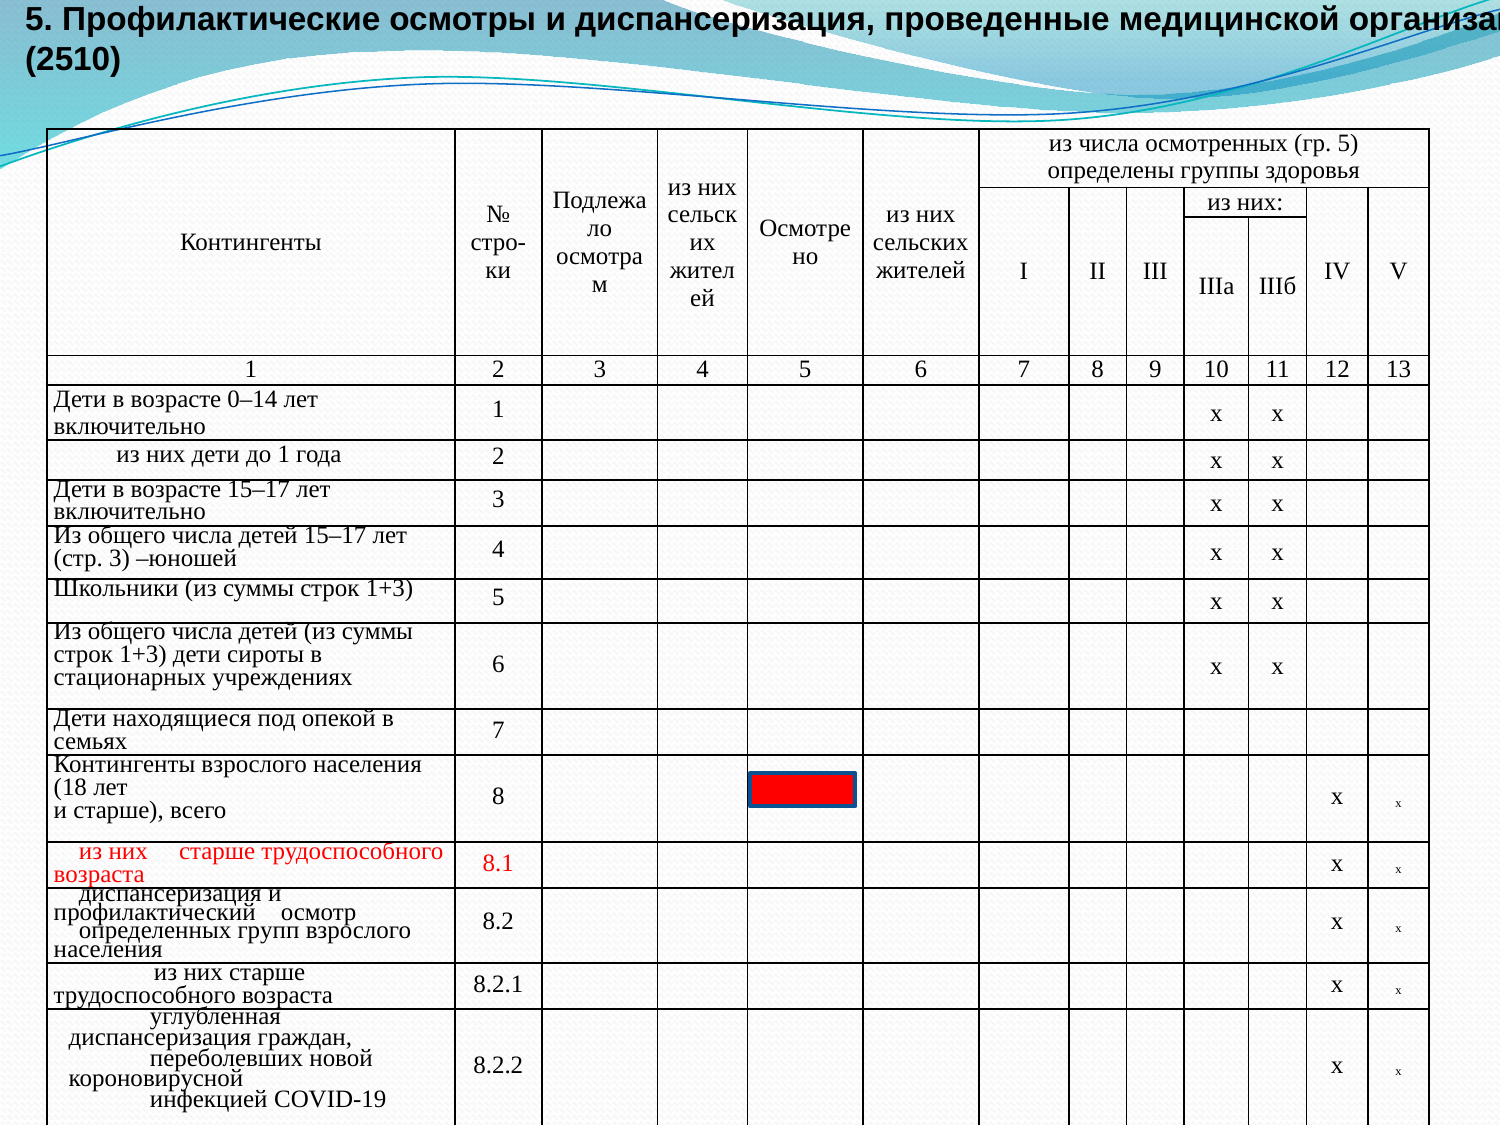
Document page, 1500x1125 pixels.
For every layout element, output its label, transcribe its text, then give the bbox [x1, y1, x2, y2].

table_cell [658, 756, 747, 841]
table_cell [1070, 843, 1126, 887]
table_cell [1307, 624, 1367, 708]
table_cell [1369, 580, 1428, 622]
table_cell IV [1307, 188, 1367, 355]
table_cell Дети находящиеся под опекой в семьях [48, 710, 454, 754]
table_cell [980, 710, 1068, 754]
table_cell [1369, 481, 1428, 525]
table_cell 6 [864, 356, 978, 384]
table_cell [543, 843, 657, 887]
table_cell [1307, 481, 1367, 525]
table_cell из них старше трудоспособного возраста [48, 964, 454, 1008]
table_cell [658, 1010, 747, 1125]
table_cell [1070, 580, 1126, 622]
table_cell [543, 481, 657, 525]
table_cell 2 [456, 356, 541, 384]
table_cell Из общего числа детей (из суммы строк 1+3) дети сироты в стационарных учреждениях [48, 624, 454, 708]
table_header № стро-ки [456, 130, 541, 355]
table_cell [1249, 710, 1306, 754]
table_cell 8.2 [456, 889, 541, 962]
table_cell [658, 527, 747, 578]
table_cell [980, 889, 1068, 962]
table_cell [864, 441, 978, 479]
table_cell [864, 580, 978, 622]
table_cell 7 [456, 710, 541, 754]
table_cell [864, 481, 978, 525]
table_cell IIIа [1185, 218, 1248, 355]
table_cell III [1127, 188, 1183, 355]
table_cell [658, 624, 747, 708]
table_cell [864, 843, 978, 887]
table_cell [1070, 889, 1126, 962]
table_cell 9 [1127, 356, 1183, 384]
table_cell [864, 710, 978, 754]
table_cell Дети в возрасте 15–17 лет включительно [48, 481, 454, 525]
table_cell [1070, 481, 1126, 525]
table_cell 4 [658, 356, 747, 384]
table_cell [1307, 441, 1367, 479]
table_cell [1369, 624, 1428, 708]
table_cell [543, 710, 657, 754]
table_cell [1070, 386, 1126, 439]
table_cell [543, 580, 657, 622]
table_cell [1369, 386, 1428, 439]
table_cell [980, 843, 1068, 887]
table_cell х [1249, 624, 1306, 708]
table_cell [658, 710, 747, 754]
table_cell [748, 527, 862, 578]
table_cell 13 [1369, 356, 1428, 384]
table_cell [1127, 889, 1183, 962]
table_cell 11 [1249, 356, 1306, 384]
table_cell х [1185, 527, 1248, 578]
table_cell 1 [48, 356, 454, 384]
table_cell [1249, 889, 1306, 962]
table_header Осмотрено [748, 130, 862, 355]
table_cell [980, 580, 1068, 622]
table_cell х [1307, 843, 1367, 887]
table_cell [1070, 441, 1126, 479]
table_cell [980, 964, 1068, 1008]
table_cell [1070, 964, 1126, 1008]
table_cell [1307, 580, 1367, 622]
table_cell [658, 964, 747, 1008]
table_cell х [1249, 481, 1306, 525]
table_cell [748, 580, 862, 622]
table_cell х [1185, 580, 1248, 622]
table_cell [1070, 527, 1126, 578]
table_cell [748, 756, 862, 841]
table_cell 10 [1185, 356, 1248, 384]
table_cell из них старше трудоспособного возраста [48, 843, 454, 887]
table_cell [1127, 843, 1183, 887]
table_cell V [1369, 188, 1428, 355]
table_cell I [980, 188, 1068, 355]
table_cell х [1249, 441, 1306, 479]
table_cell [1070, 624, 1126, 708]
table_cell [1127, 481, 1183, 525]
table_cell [1249, 756, 1306, 841]
table_cell из них дети до 1 года [48, 441, 454, 479]
table_cell [1127, 1010, 1183, 1125]
table_cell [1185, 964, 1248, 1008]
table_cell [748, 386, 862, 439]
table_cell 7 [980, 356, 1068, 384]
table_cell Из общего числа детей 15–17 лет (стр. 3) –юношей [48, 527, 454, 578]
table_cell х [1185, 624, 1248, 708]
table_cell IIIб [1249, 218, 1306, 355]
table_cell [1307, 710, 1367, 754]
table_cell [748, 441, 862, 479]
table_cell х [1369, 843, 1428, 887]
table_cell [864, 624, 978, 708]
table_cell х [1369, 964, 1428, 1008]
table_cell 12 [1307, 356, 1367, 384]
table_cell [1185, 889, 1248, 962]
table_cell Дети в возрасте 0–14 лет включительно [48, 386, 454, 439]
table_cell [543, 1010, 657, 1125]
table_cell х [1369, 1010, 1428, 1125]
table_cell [864, 1010, 978, 1125]
table_cell [864, 964, 978, 1008]
table_cell 3 [456, 481, 541, 525]
table_cell [1185, 710, 1248, 754]
table_cell [1070, 1010, 1126, 1125]
table_cell 3 [543, 356, 657, 384]
table_cell [658, 889, 747, 962]
table_cell [1369, 710, 1428, 754]
table_cell [1369, 527, 1428, 578]
table_cell [748, 710, 862, 754]
table_cell х [1249, 527, 1306, 578]
table_cell [864, 527, 978, 578]
table_cell х [1307, 756, 1367, 841]
table_cell [658, 481, 747, 525]
table_cell [1127, 710, 1183, 754]
table_cell [980, 481, 1068, 525]
table_cell [864, 889, 978, 962]
table_cell [1185, 843, 1248, 887]
table_header из числа осмотренных (гр. 5) определены группы здоровья [980, 130, 1428, 187]
table_cell 8.2.1 [456, 964, 541, 1008]
table_cell [980, 527, 1068, 578]
table_cell [980, 386, 1068, 439]
table_cell [1185, 1010, 1248, 1125]
table_cell [748, 964, 862, 1008]
table_cell х [1307, 964, 1367, 1008]
table_cell [864, 756, 978, 841]
table_cell [1070, 710, 1126, 754]
table_cell х [1307, 889, 1367, 962]
table_cell 1 [456, 386, 541, 439]
table_cell [1127, 580, 1183, 622]
table_cell [1127, 441, 1183, 479]
table_cell [980, 1010, 1068, 1125]
table_cell х [1185, 481, 1248, 525]
table_cell Школьники (из суммы строк 1+3) [48, 580, 454, 622]
table_cell [1249, 964, 1306, 1008]
table_cell [748, 481, 862, 525]
table_cell [658, 386, 747, 439]
table_cell [543, 527, 657, 578]
table_cell [980, 756, 1068, 841]
table_cell [543, 756, 657, 841]
table_cell углубленная диспансеризация граждан, переболевших новой короновирусной инфекцией COVID-19 [48, 1010, 454, 1125]
table_cell [1070, 756, 1126, 841]
table_cell [1127, 964, 1183, 1008]
table_cell 8 [456, 756, 541, 841]
table_header Подлежало осмотрам [543, 130, 657, 355]
table_header из них сельских жителей [864, 130, 978, 355]
table_cell [1369, 441, 1428, 479]
table_cell 5 [748, 356, 862, 384]
table_header из них сельских жителей [658, 130, 747, 355]
table_cell [543, 624, 657, 708]
table_cell 2 [456, 441, 541, 479]
table_cell х [1249, 386, 1306, 439]
table_cell 8.2.2 [456, 1010, 541, 1125]
table_cell [1127, 527, 1183, 578]
table_cell [1127, 386, 1183, 439]
table_cell [658, 441, 747, 479]
table_cell х [1369, 889, 1428, 962]
table_cell х [1307, 1010, 1367, 1125]
table_cell [980, 441, 1068, 479]
table_cell [1307, 527, 1367, 578]
table_cell [1249, 843, 1306, 887]
table_cell Контингенты взрослого населения (18 лет и старше), всего [48, 756, 454, 841]
table_cell [543, 386, 657, 439]
table_cell 5 [456, 580, 541, 622]
table_cell [1127, 624, 1183, 708]
table_cell 4 [456, 527, 541, 578]
text_box [748, 771, 857, 808]
table_cell [1127, 756, 1183, 841]
table_cell х [1369, 756, 1428, 841]
table_cell [1249, 1010, 1306, 1125]
table_cell х [1185, 441, 1248, 479]
table_cell [980, 624, 1068, 708]
table_cell [1185, 756, 1248, 841]
table_cell [748, 1010, 862, 1125]
table_cell [1307, 386, 1367, 439]
table_cell 8 [1070, 356, 1126, 384]
table_cell [658, 843, 747, 887]
table_cell [748, 889, 862, 962]
table_header Контингенты [48, 130, 454, 355]
table_cell х [1185, 386, 1248, 439]
table_cell [748, 624, 862, 708]
text_box 5. Профилактические осмотры и диспансеризация, проведенные медицинской организацией, человек (2510) [10, 0, 1500, 85]
table_cell 8.1 [456, 843, 541, 887]
table_cell II [1070, 188, 1126, 355]
table_cell [543, 889, 657, 962]
table_cell [748, 843, 862, 887]
table_cell х [1249, 580, 1306, 622]
table_cell [543, 964, 657, 1008]
table_cell [543, 441, 657, 479]
table_cell из них: [1185, 188, 1306, 216]
table_cell диспансеризация и профилактический осмотр определенных групп взрослого населения [48, 889, 454, 962]
table_cell [658, 580, 747, 622]
table_cell 6 [456, 624, 541, 708]
table_cell [864, 386, 978, 439]
